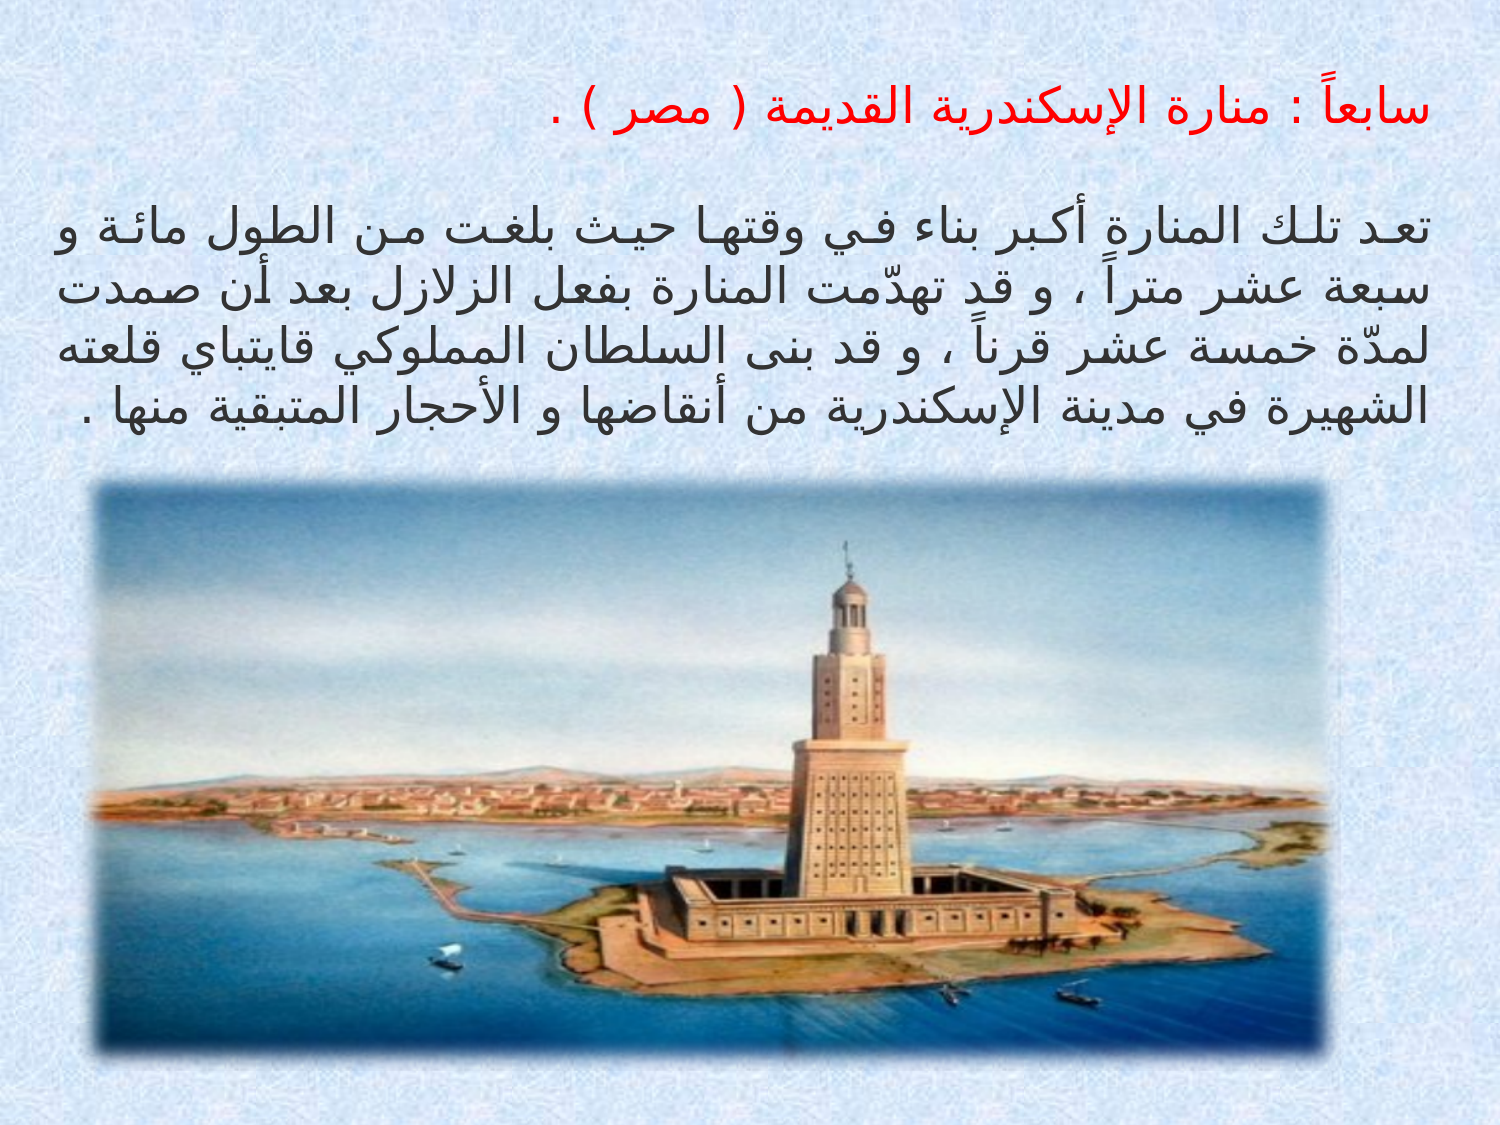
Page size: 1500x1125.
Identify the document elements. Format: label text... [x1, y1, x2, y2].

picture [0, 0, 1500, 1125]
text_box سابعاً : منارة الإسكندرية القديمة ( مصر ) . تعد تلك المنارة أكبر بناء في وقتها حيث بلغت من الطول مائة و سبعة عشر متراً ، و قد تهدّمت المنارة بفعل الزلازل بعد أن صمدت لمدّة خمسة عشر قرناً ، و قد بنى السلطان المملوكي قايتباي قلعته الشهيرة في مدينة الإسكندرية من أنقاضها و الأحجار المتبقية منها . [41, 66, 1447, 442]
